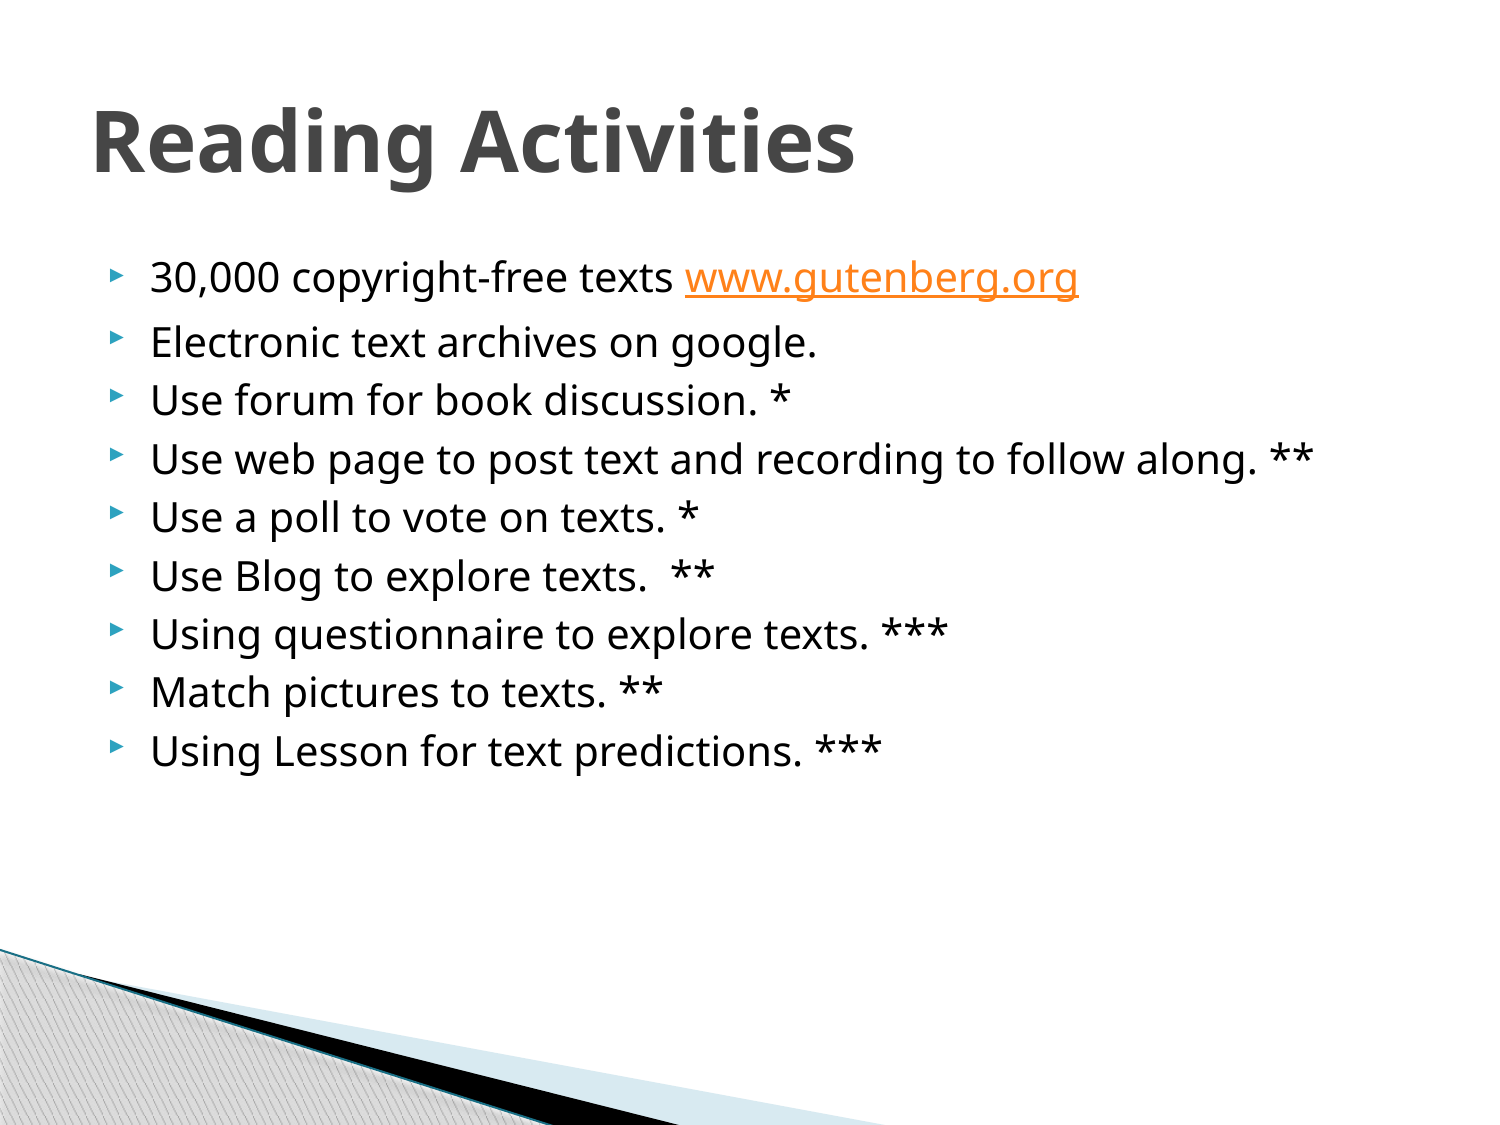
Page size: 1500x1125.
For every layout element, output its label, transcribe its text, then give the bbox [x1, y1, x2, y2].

title Reading Activities [75, 45, 1425, 233]
list 30,000 copyright-free texts www.gutenberg.org Electronic text archives on google. Use forum for book discussion. * Use web page to post text and recording to follow along. ** Use a poll to vote on texts. * Use Blog to explore texts. ** Using questionnaire to explore texts. *** Match pictures to texts. ** Using Lesson for text predictions. *** [75, 243, 1425, 986]
